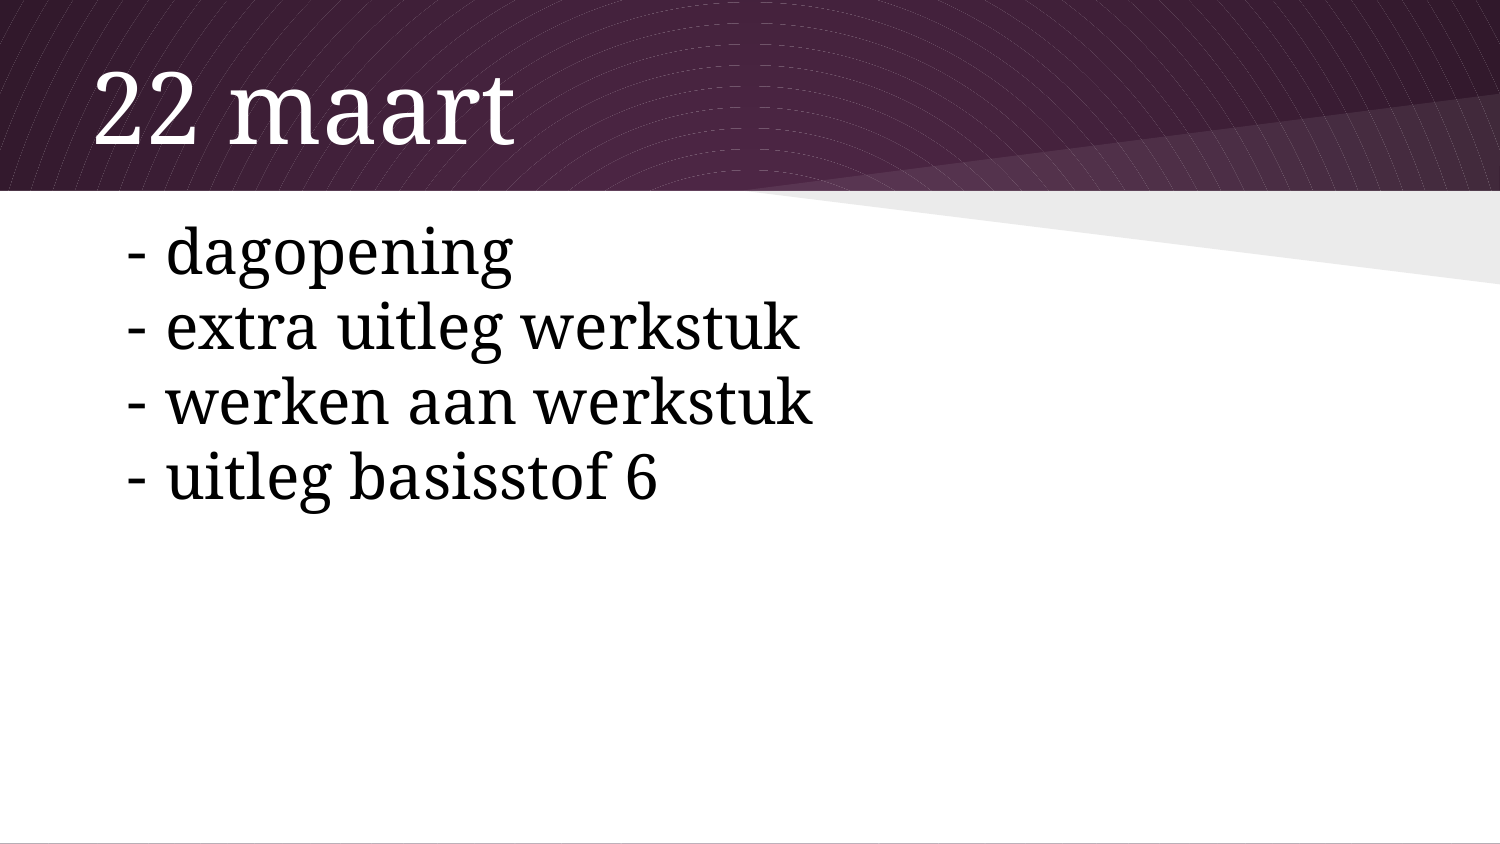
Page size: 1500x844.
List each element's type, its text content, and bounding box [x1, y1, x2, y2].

list dagopening extra uitleg werkstuk werken aan werkstuk uitleg basisstof 6 [75, 196, 1425, 808]
title 22 maart [75, 33, 1425, 175]
